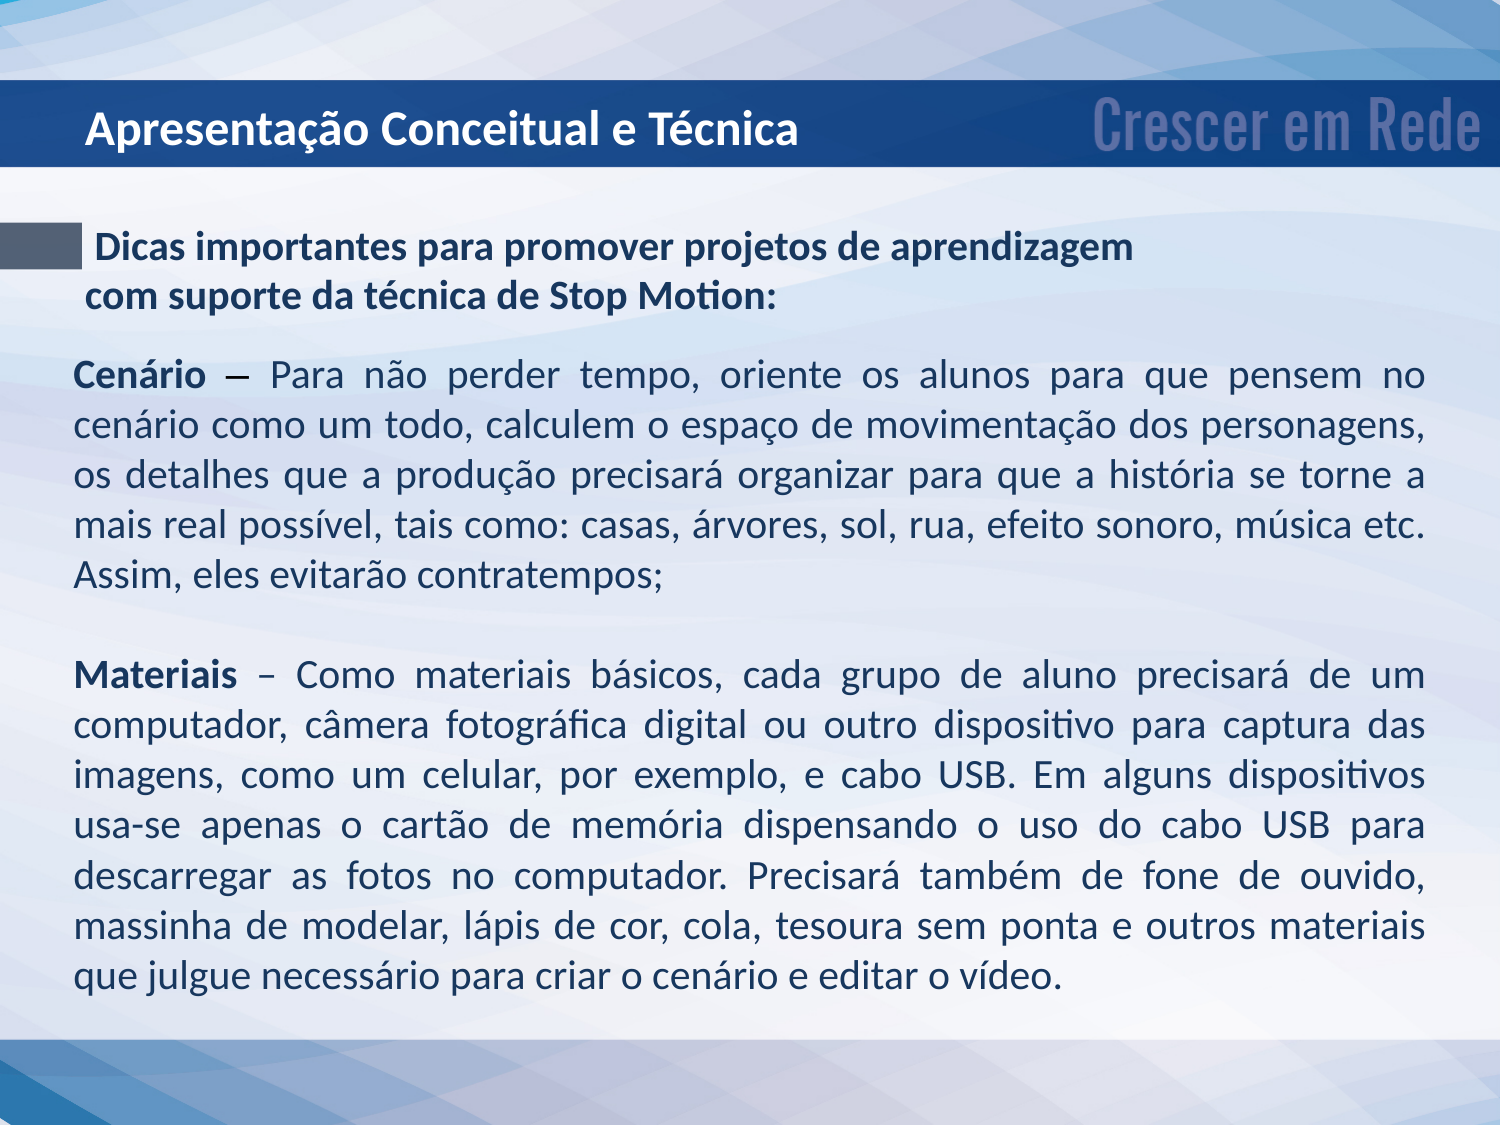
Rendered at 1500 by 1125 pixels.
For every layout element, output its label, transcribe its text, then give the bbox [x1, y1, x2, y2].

picture [0, 0, 1500, 1125]
text_box [0, 220, 70, 272]
text_box Dicas importantes para promover projetos de aprendizagem com suporte da técnica de Stop Motion: [70, 210, 1172, 326]
text_box Apresentação Conceitual e Técnica [70, 88, 1430, 163]
text_box Cenário – Para não perder tempo, oriente os alunos para que pensem no cenário como um todo, calculem o espaço de movimentação dos personagens, os detalhes que a produção precisará organizar para que a história se torne a mais real possível, tais como: casas, árvores, sol, rua, efeito sonoro, música etc. Assim, eles evitarão contratempos; Materiais – Como materiais básicos, cada grupo de aluno precisará de um computador, câmera fotográfica digital ou outro dispositivo para captura das imagens, como um celular, por exemplo, e cabo USB. Em alguns dispositivos usa-se apenas o cartão de memória dispensando o uso do cabo USB para descarregar as fotos no computador. Precisará também de fone de ouvido, massinha de modelar, lápis de cor, cola, tesoura sem ponta e outros materiais que julgue necessário para criar o cenário e editar o vídeo. [58, 339, 1442, 1055]
